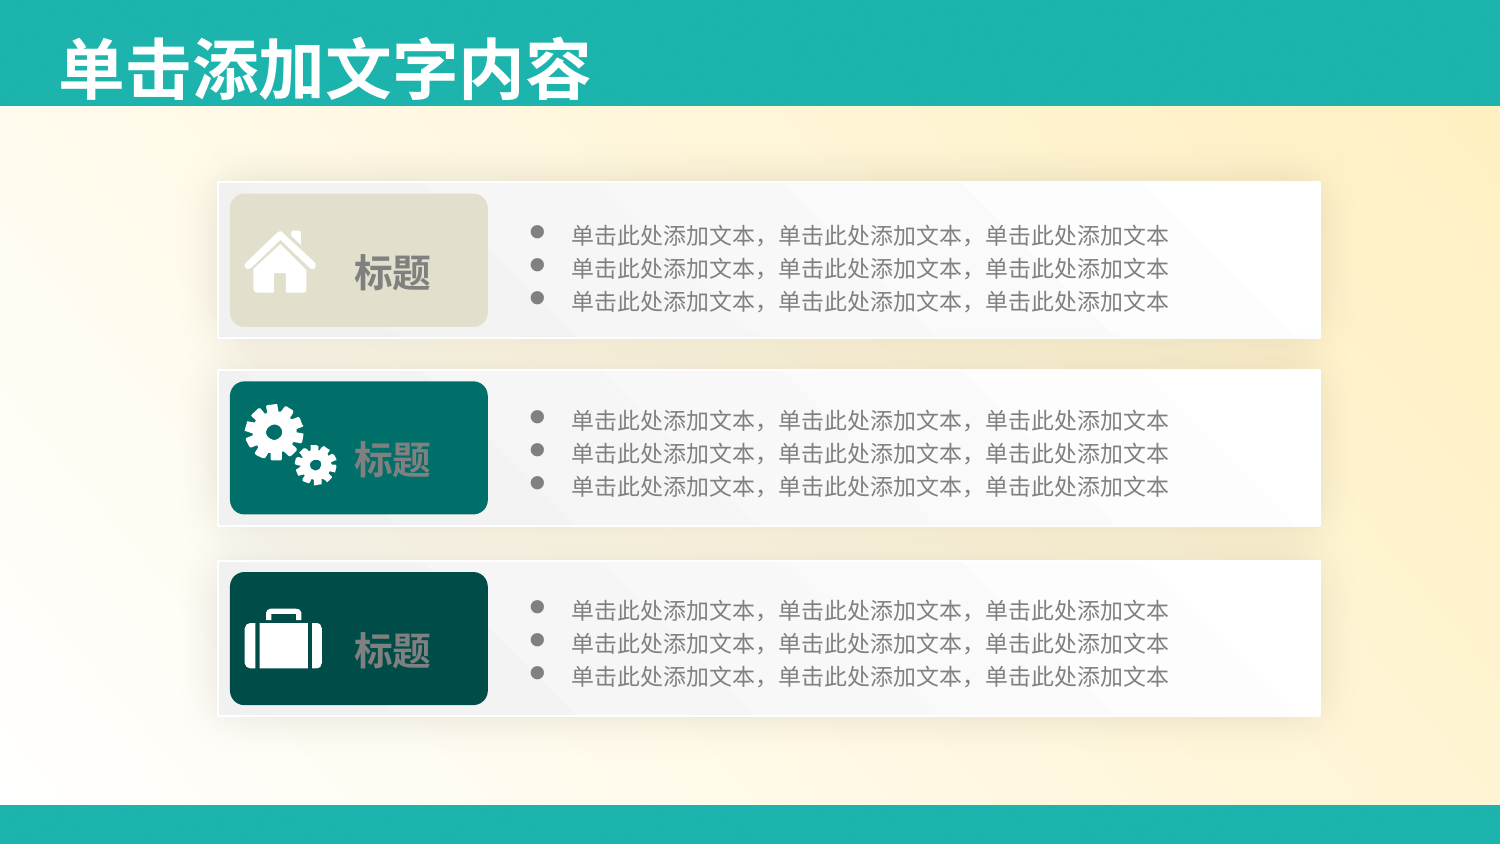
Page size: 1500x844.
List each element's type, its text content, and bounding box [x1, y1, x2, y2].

text_box [217, 369, 1320, 526]
text_box 单击此处添加文本，单击此处添加文本，单击此处添加文本 单击此处添加文本，单击此处添加文本，单击此处添加文本 单击此处添加文本，单击此处添加文本，单击此处添加文本 [515, 393, 1239, 507]
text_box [229, 193, 488, 327]
text_box 单击此处添加文本，单击此处添加文本，单击此处添加文本 单击此处添加文本，单击此处添加文本，单击此处添加文本 单击此处添加文本，单击此处添加文本，单击此处添加文本 [515, 209, 1239, 322]
text_box [217, 560, 1320, 717]
text_box [217, 181, 1320, 338]
picture [0, 805, 1500, 844]
text_box 单击此处添加文本，单击此处添加文本，单击此处添加文本 单击此处添加文本，单击此处添加文本，单击此处添加文本 单击此处添加文本，单击此处添加文本，单击此处添加文本 [515, 584, 1239, 697]
picture [0, 0, 1500, 106]
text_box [229, 571, 488, 706]
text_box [229, 381, 488, 515]
